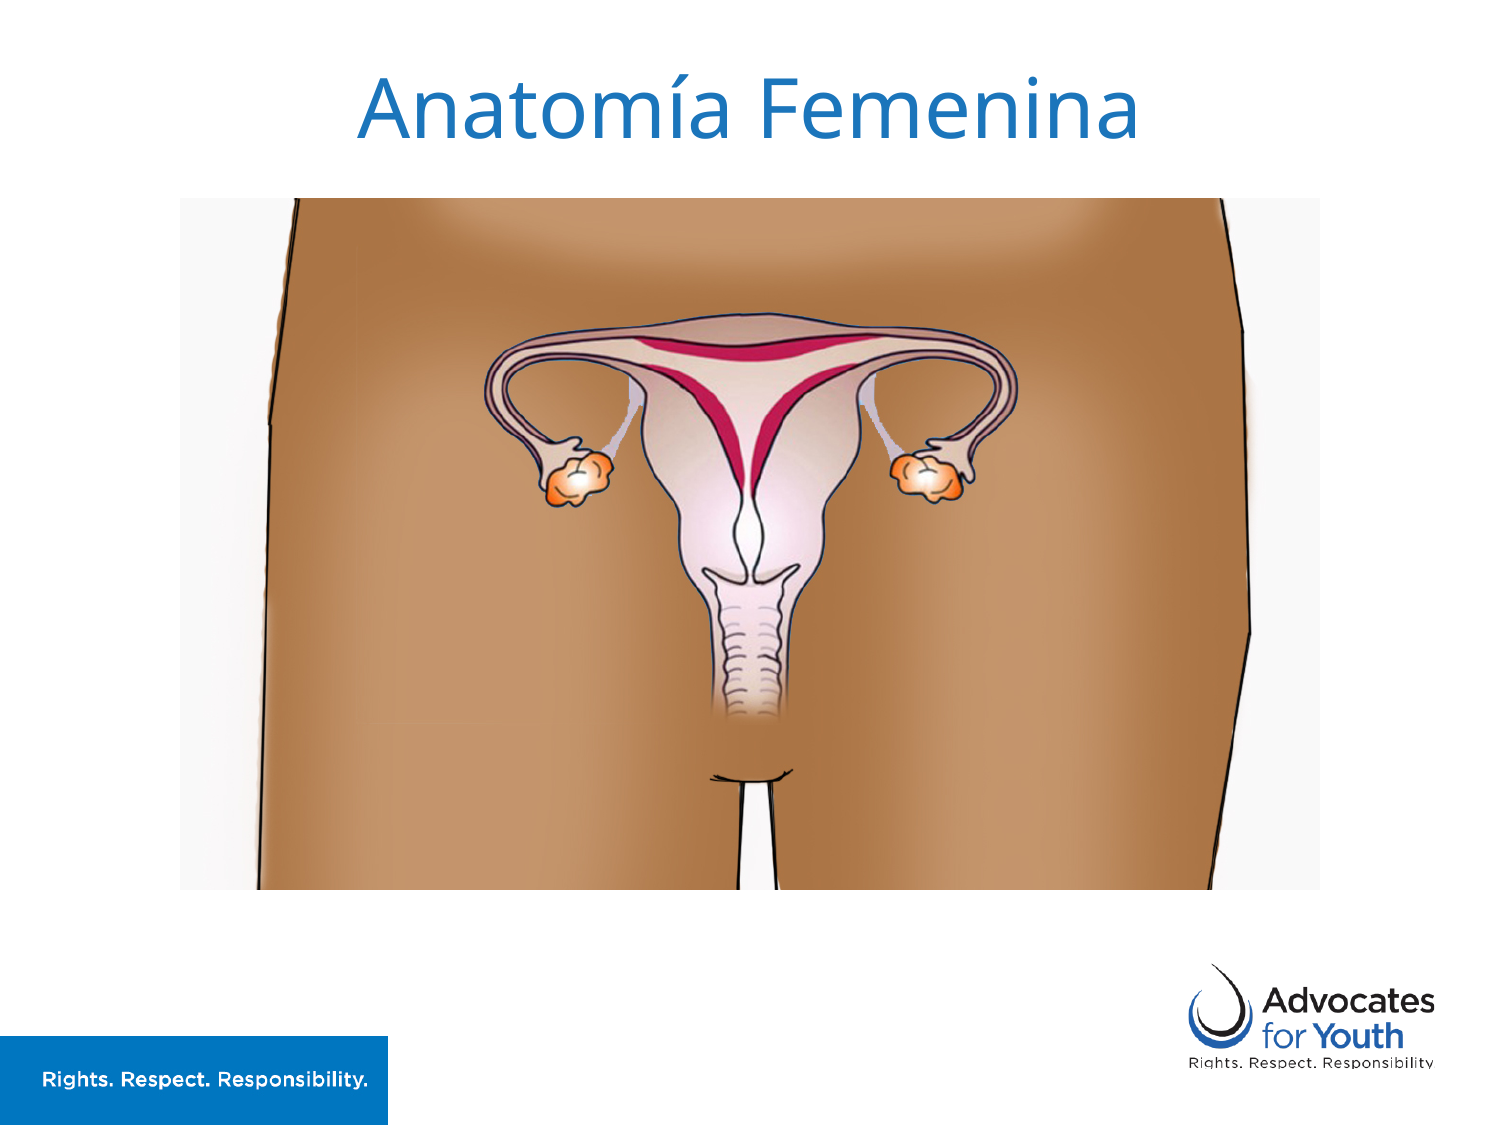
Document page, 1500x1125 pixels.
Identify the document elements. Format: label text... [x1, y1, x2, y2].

picture [180, 198, 1320, 890]
title Anatomía Femenina [0, 11, 1500, 199]
picture [0, 1036, 388, 1125]
picture [1188, 962, 1435, 1069]
